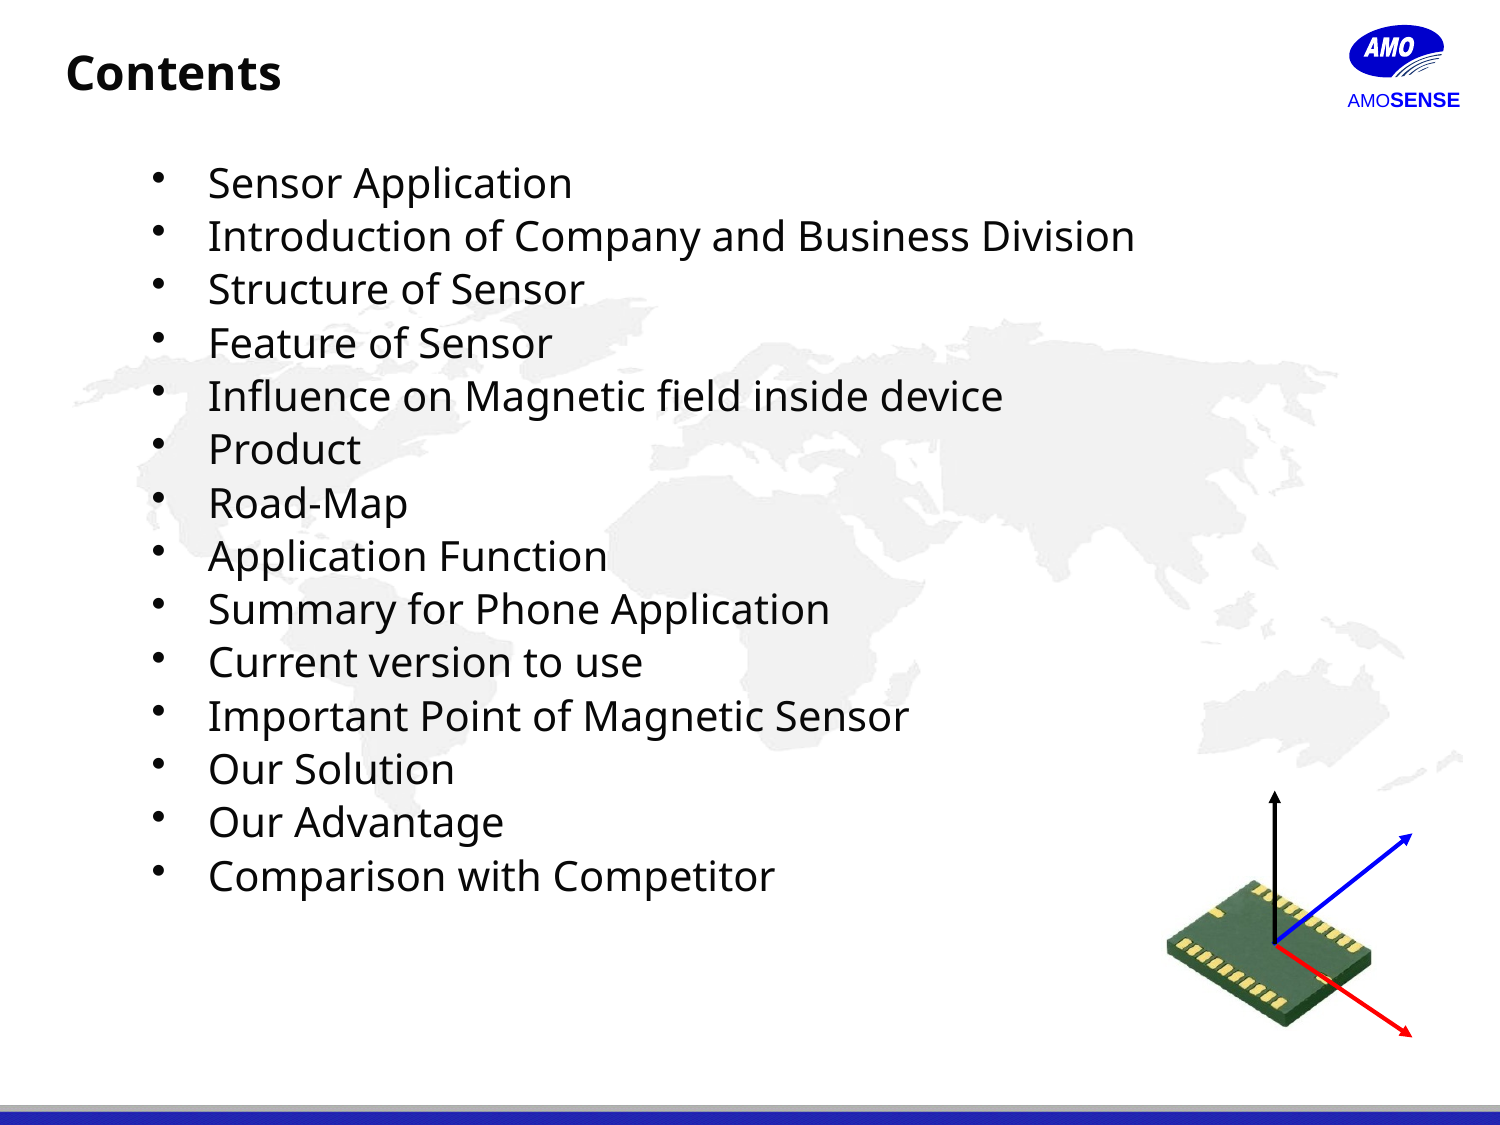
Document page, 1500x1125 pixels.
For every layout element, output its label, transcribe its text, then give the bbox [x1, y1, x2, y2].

title Contents [65, 42, 1051, 129]
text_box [1160, 790, 1413, 1038]
text_box Sensor Application Introduction of Company and Business Division Structure of Sensor Feature of Sensor Influence on Magnetic field inside device Product Road-Map Application Function Summary for Phone Application Current version to use Important Point of Magnetic Sensor Our Solution Our Advantage Comparison with Competitor [137, 149, 1300, 950]
picture [0, 1105, 1500, 1125]
